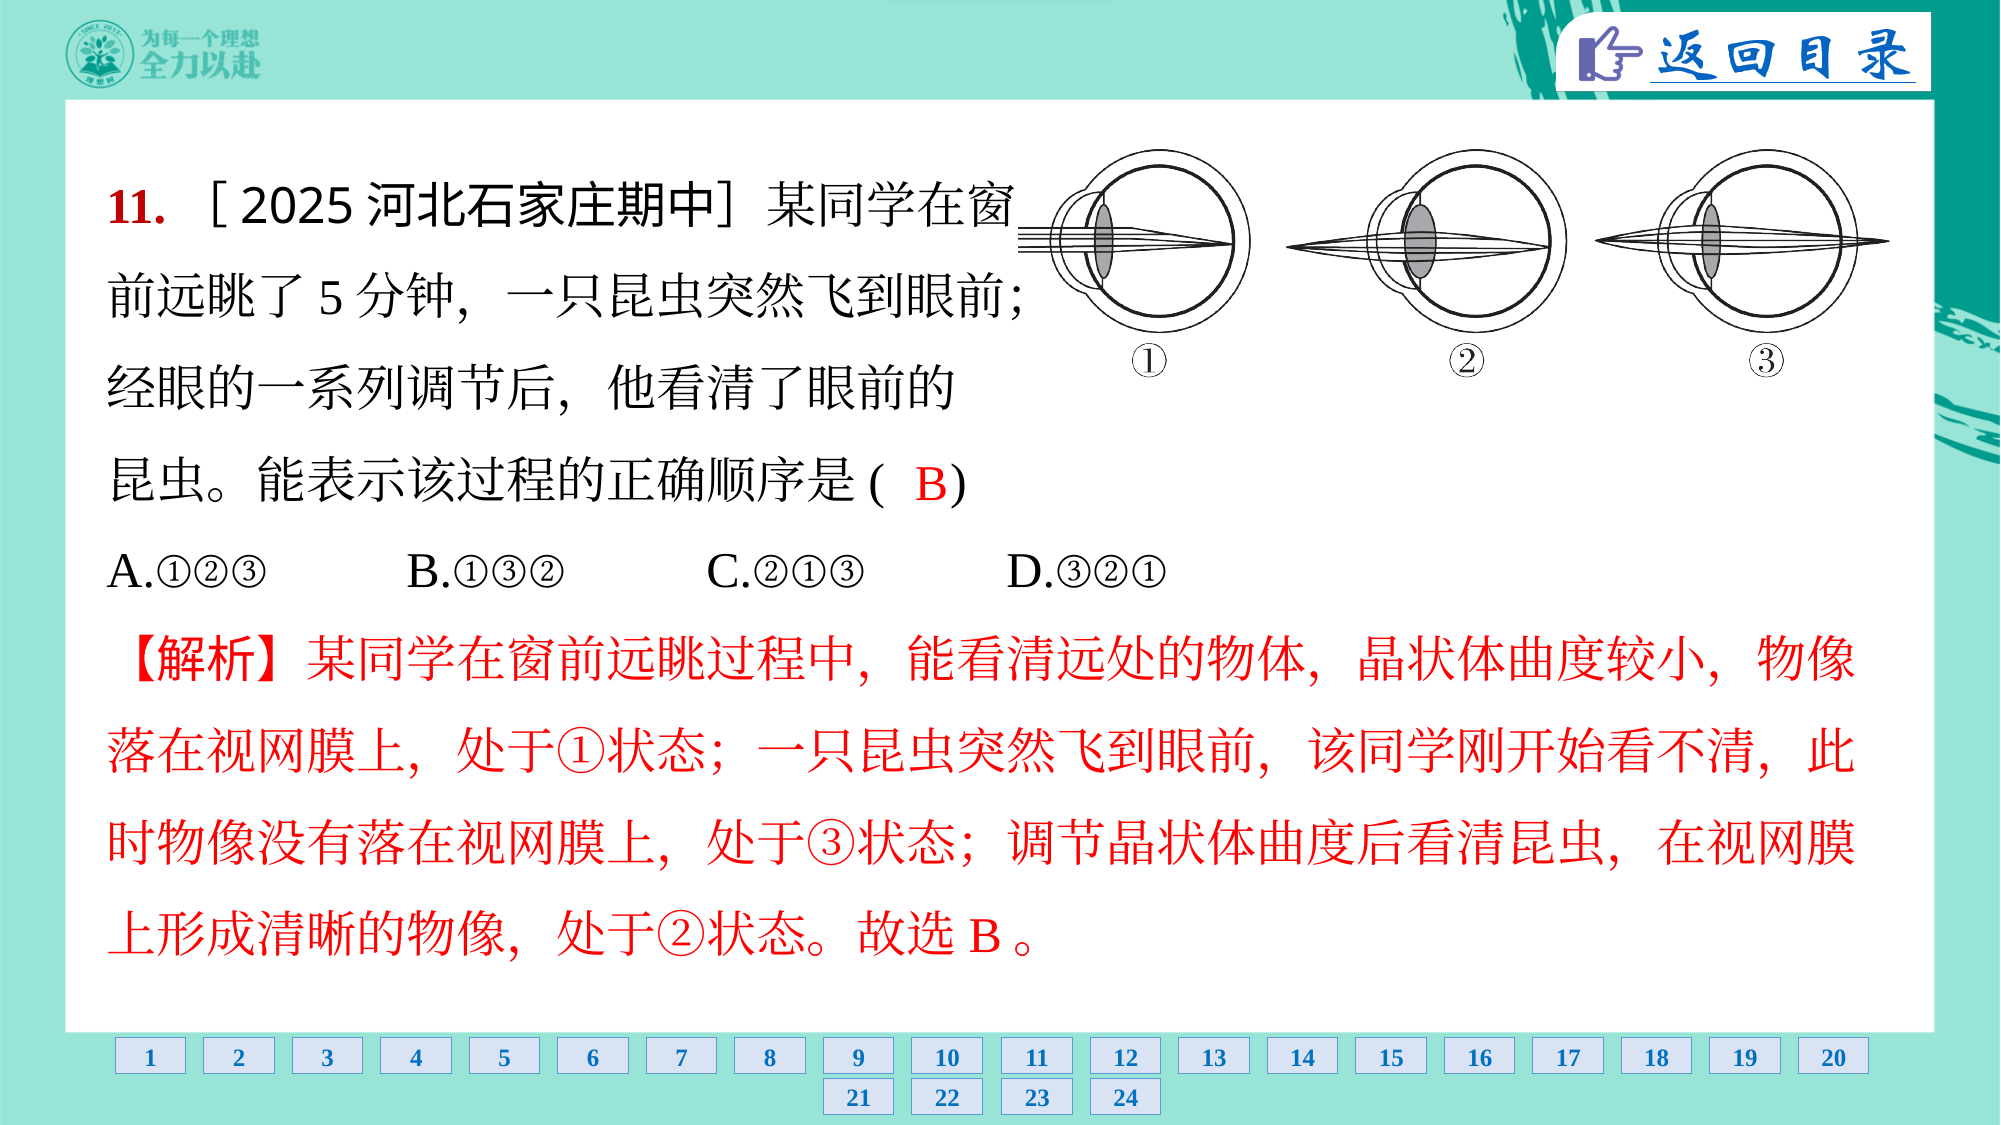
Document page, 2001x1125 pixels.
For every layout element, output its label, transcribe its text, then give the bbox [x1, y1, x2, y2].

text_box 11.［2025河北石家庄期中］某同学在窗 前远眺了5分钟，一只昆虫突然飞到眼前； 经眼的一系列调节后，他看清了眼前的 昆虫。能表示该过程的正确顺序是( ) [106, 141, 1001, 509]
picture [0, 0, 2000, 1125]
text_box 【解析】某同学在窗前远眺过程中，能看清远处的物体，晶状体曲度较小，物像 落在视网膜上，处于①状态；一只昆虫突然飞到眼前，该同学刚开始看不清，此 时物像没有落在视网膜上，处于③状态；调节晶状体曲度后看清昆虫，在视网膜 上形成清晰的物像，处于②状态。故选B。 [106, 596, 1895, 963]
text_box A.①②③ B.①③② C.②①③ D.③②① [106, 510, 1895, 596]
text_box B [896, 418, 967, 510]
